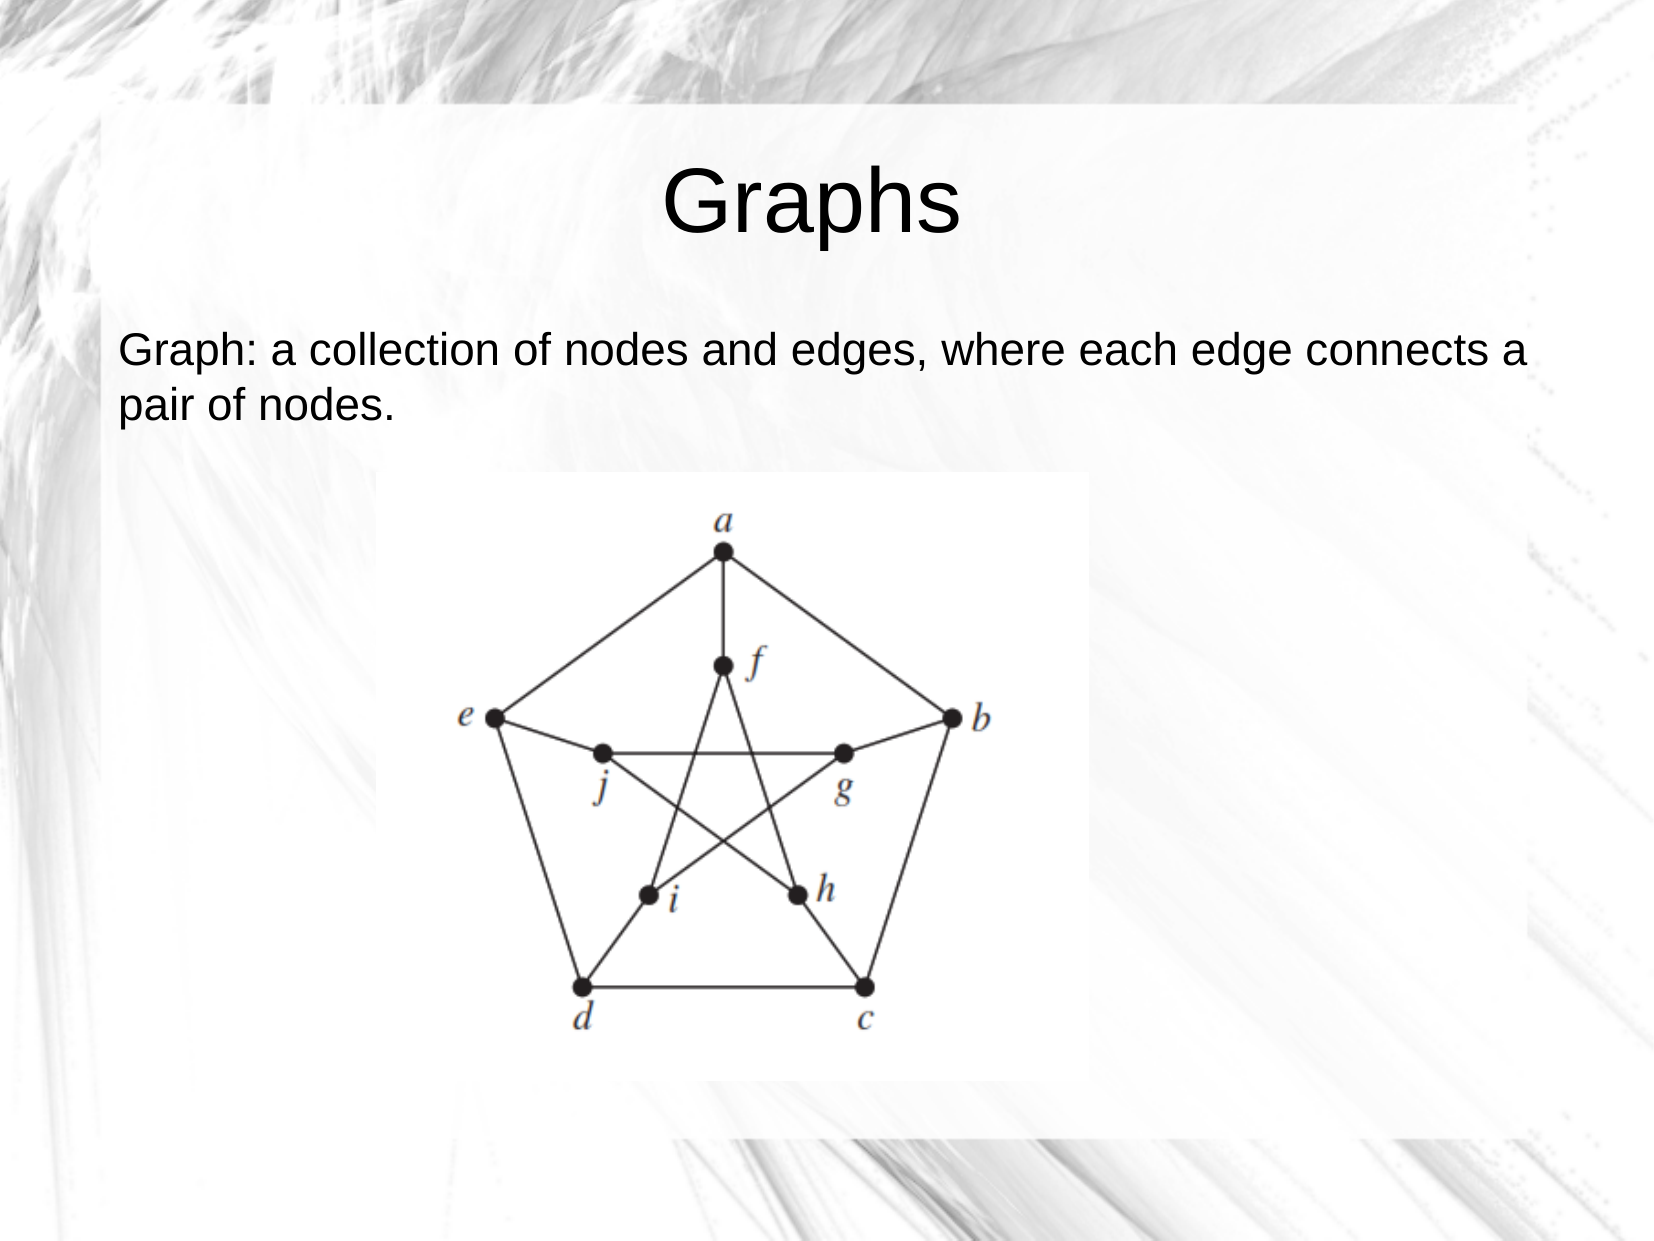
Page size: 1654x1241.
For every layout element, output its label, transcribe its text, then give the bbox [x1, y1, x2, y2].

title Graphs [118, 112, 1506, 281]
picture [0, 0, 1654, 1241]
list Graph: a collection of nodes and edges, where each edge connects a pair of nodes. [118, 319, 1571, 1102]
